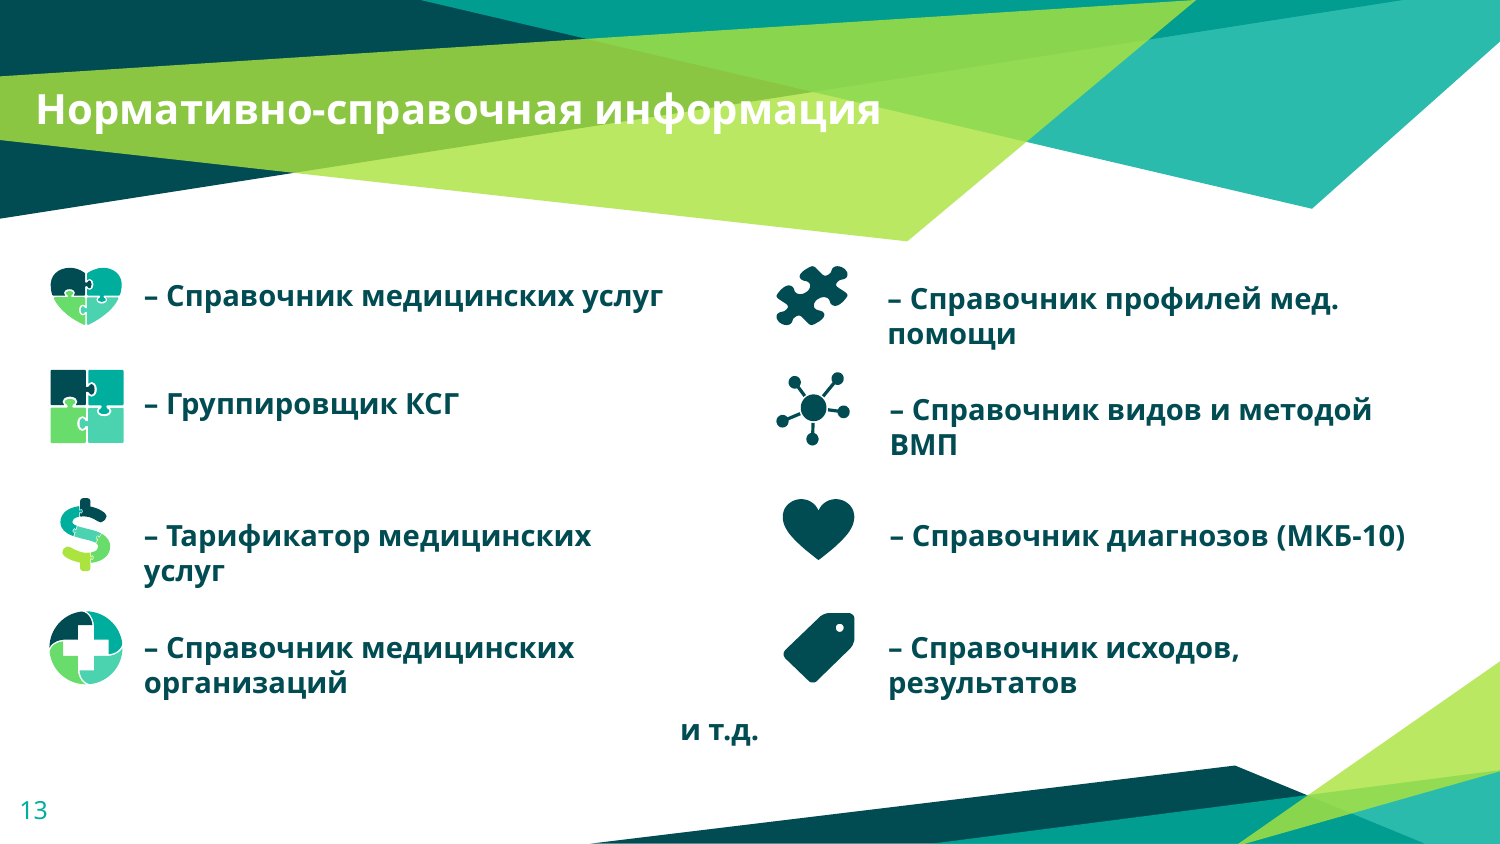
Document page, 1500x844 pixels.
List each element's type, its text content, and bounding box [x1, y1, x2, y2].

text_box – Справочник видов и методой ВМП [874, 383, 1441, 469]
text_box – Тарификатор медицинских услуг [129, 509, 696, 595]
slide_number 13 [4, 779, 95, 844]
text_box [60, 497, 111, 572]
text_box – Справочник медицинских услуг [129, 270, 696, 320]
text_box – Справочник профилей мед. помощи [872, 272, 1439, 358]
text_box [49, 610, 123, 685]
text_box [783, 613, 855, 683]
text_box – Справочник медицинских организаций [129, 622, 696, 708]
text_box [776, 372, 851, 446]
text_box – Справочник диагнозов (МКБ-10) [874, 509, 1441, 560]
text_box – Справочник исходов, результатов [873, 622, 1440, 707]
text_box – Группировщик КСГ [129, 377, 696, 428]
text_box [50, 369, 124, 444]
text_box и т.д. [432, 704, 999, 754]
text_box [49, 265, 123, 326]
text_box [776, 266, 848, 326]
title Нормативно-справочная информация [20, 67, 1230, 209]
text_box [782, 499, 855, 561]
